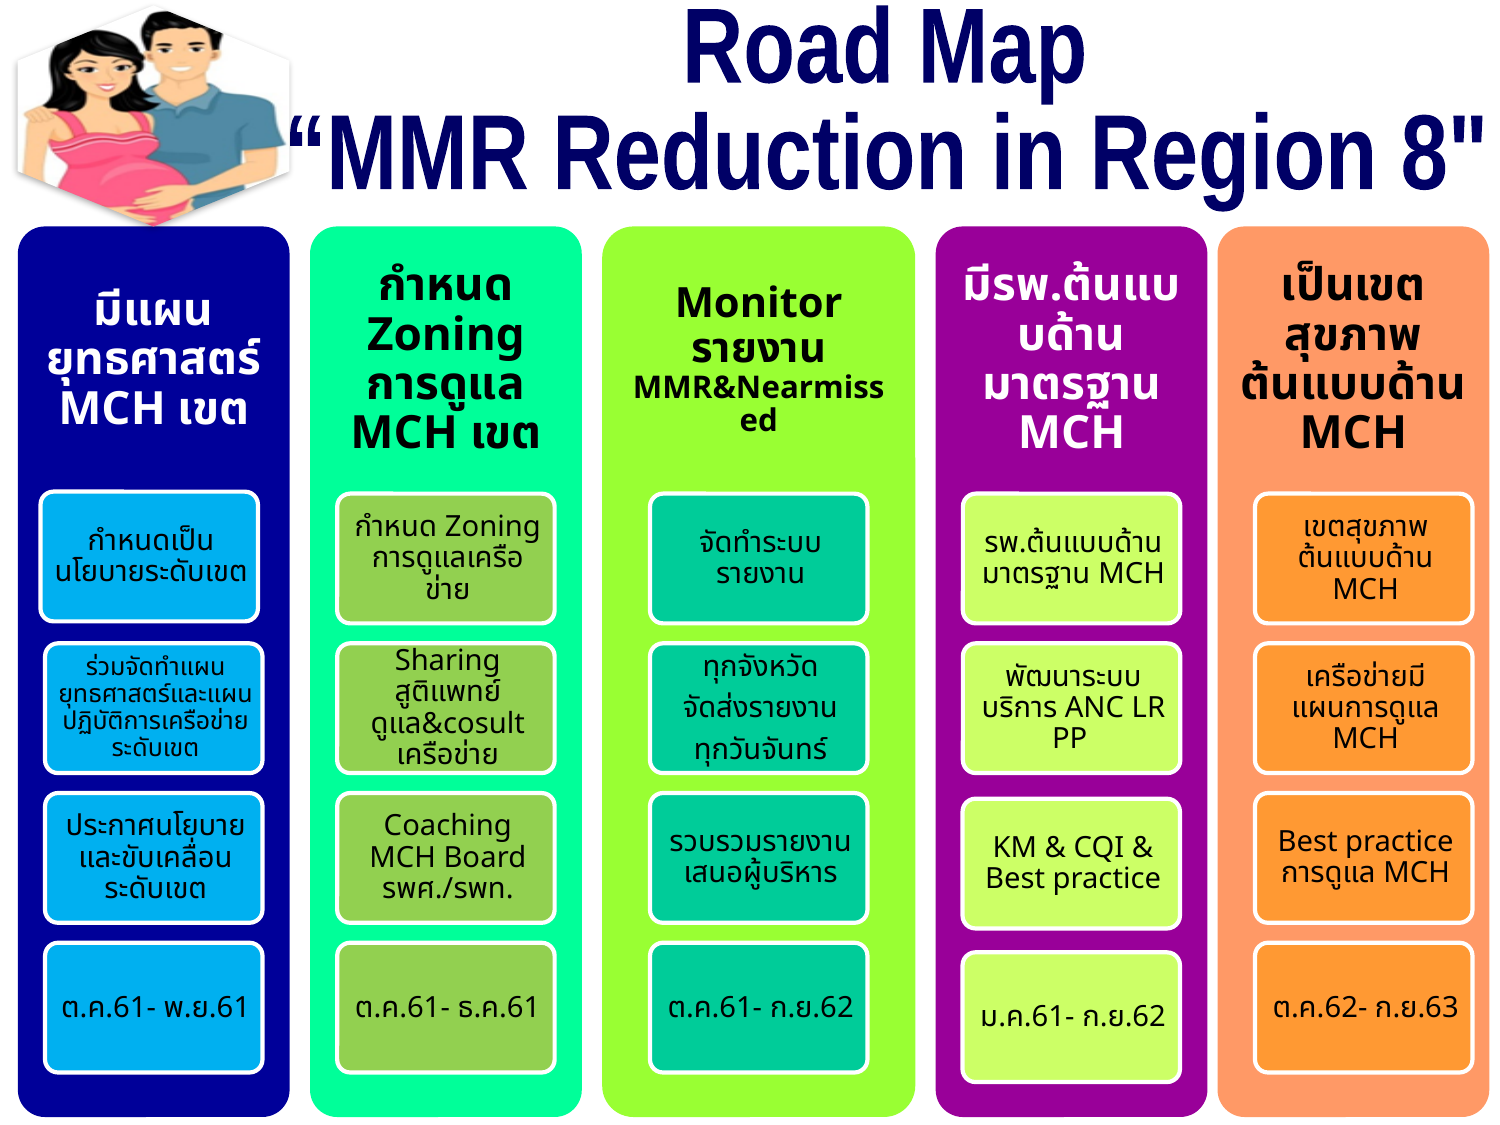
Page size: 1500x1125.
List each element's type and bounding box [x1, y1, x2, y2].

text_box [17, 5, 290, 224]
list [17, 226, 1500, 1118]
